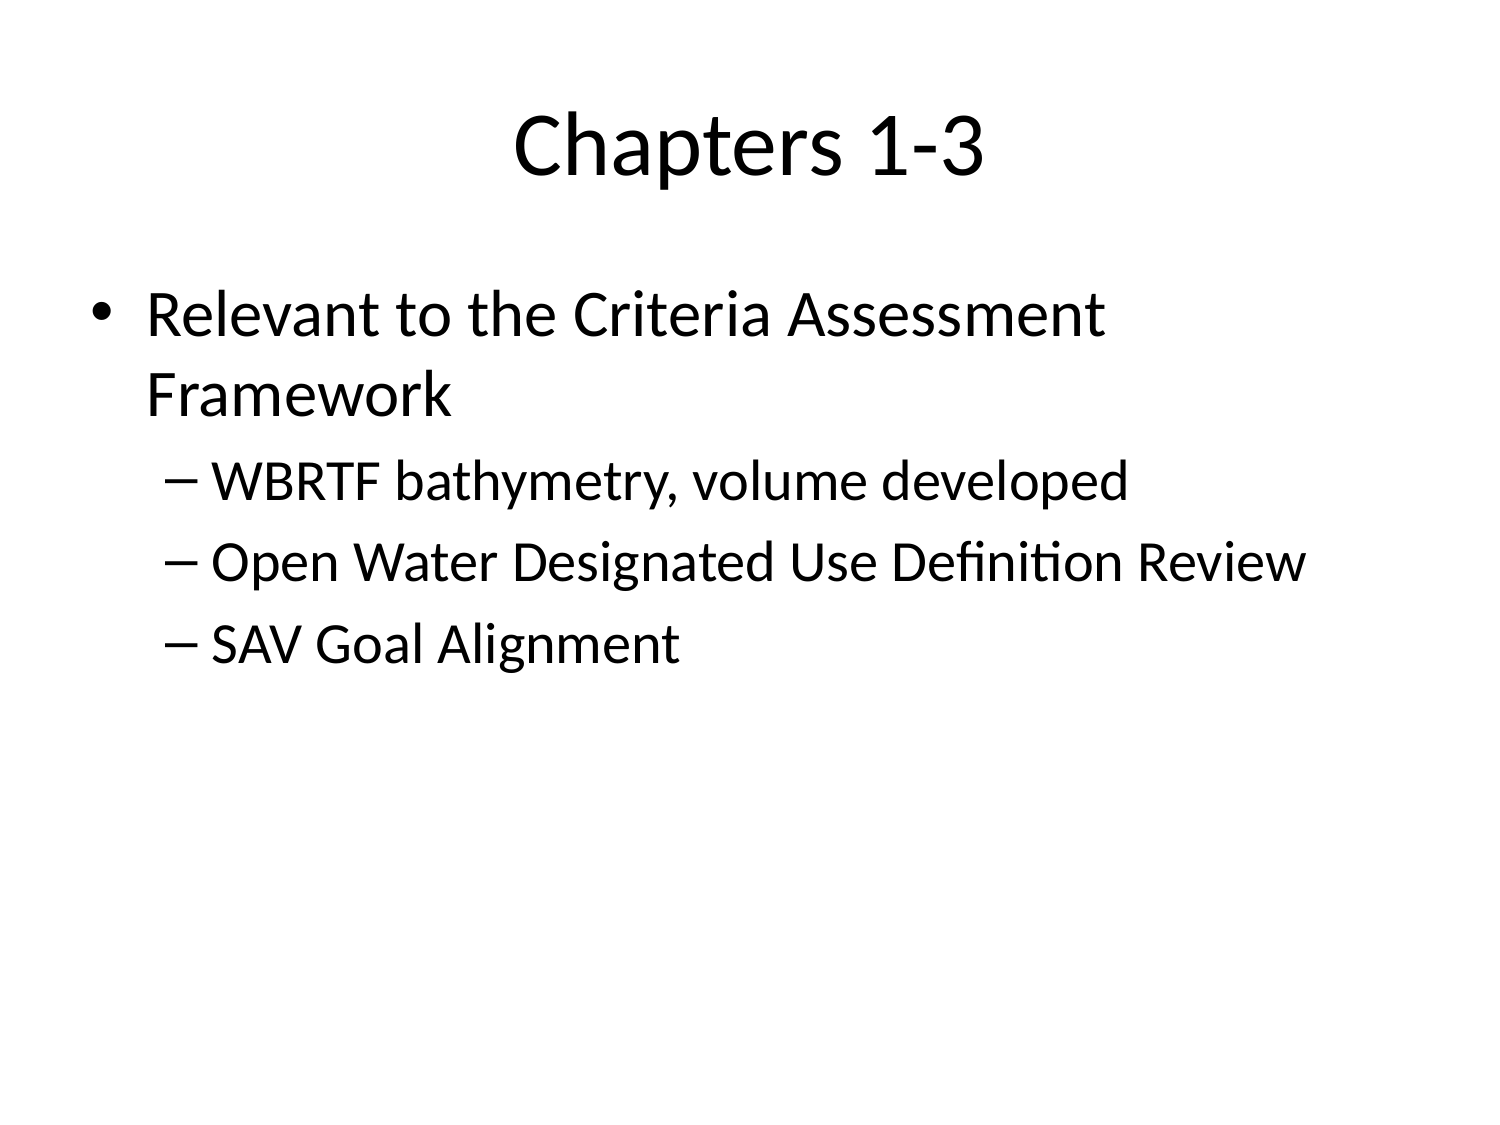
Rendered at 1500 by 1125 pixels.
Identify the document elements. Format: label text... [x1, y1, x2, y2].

list Relevant to the Criteria Assessment Framework WBRTF bathymetry, volume developed Open Water Designated Use Definition Review SAV Goal Alignment [75, 262, 1425, 1005]
title Chapters 1-3 [75, 45, 1425, 233]
